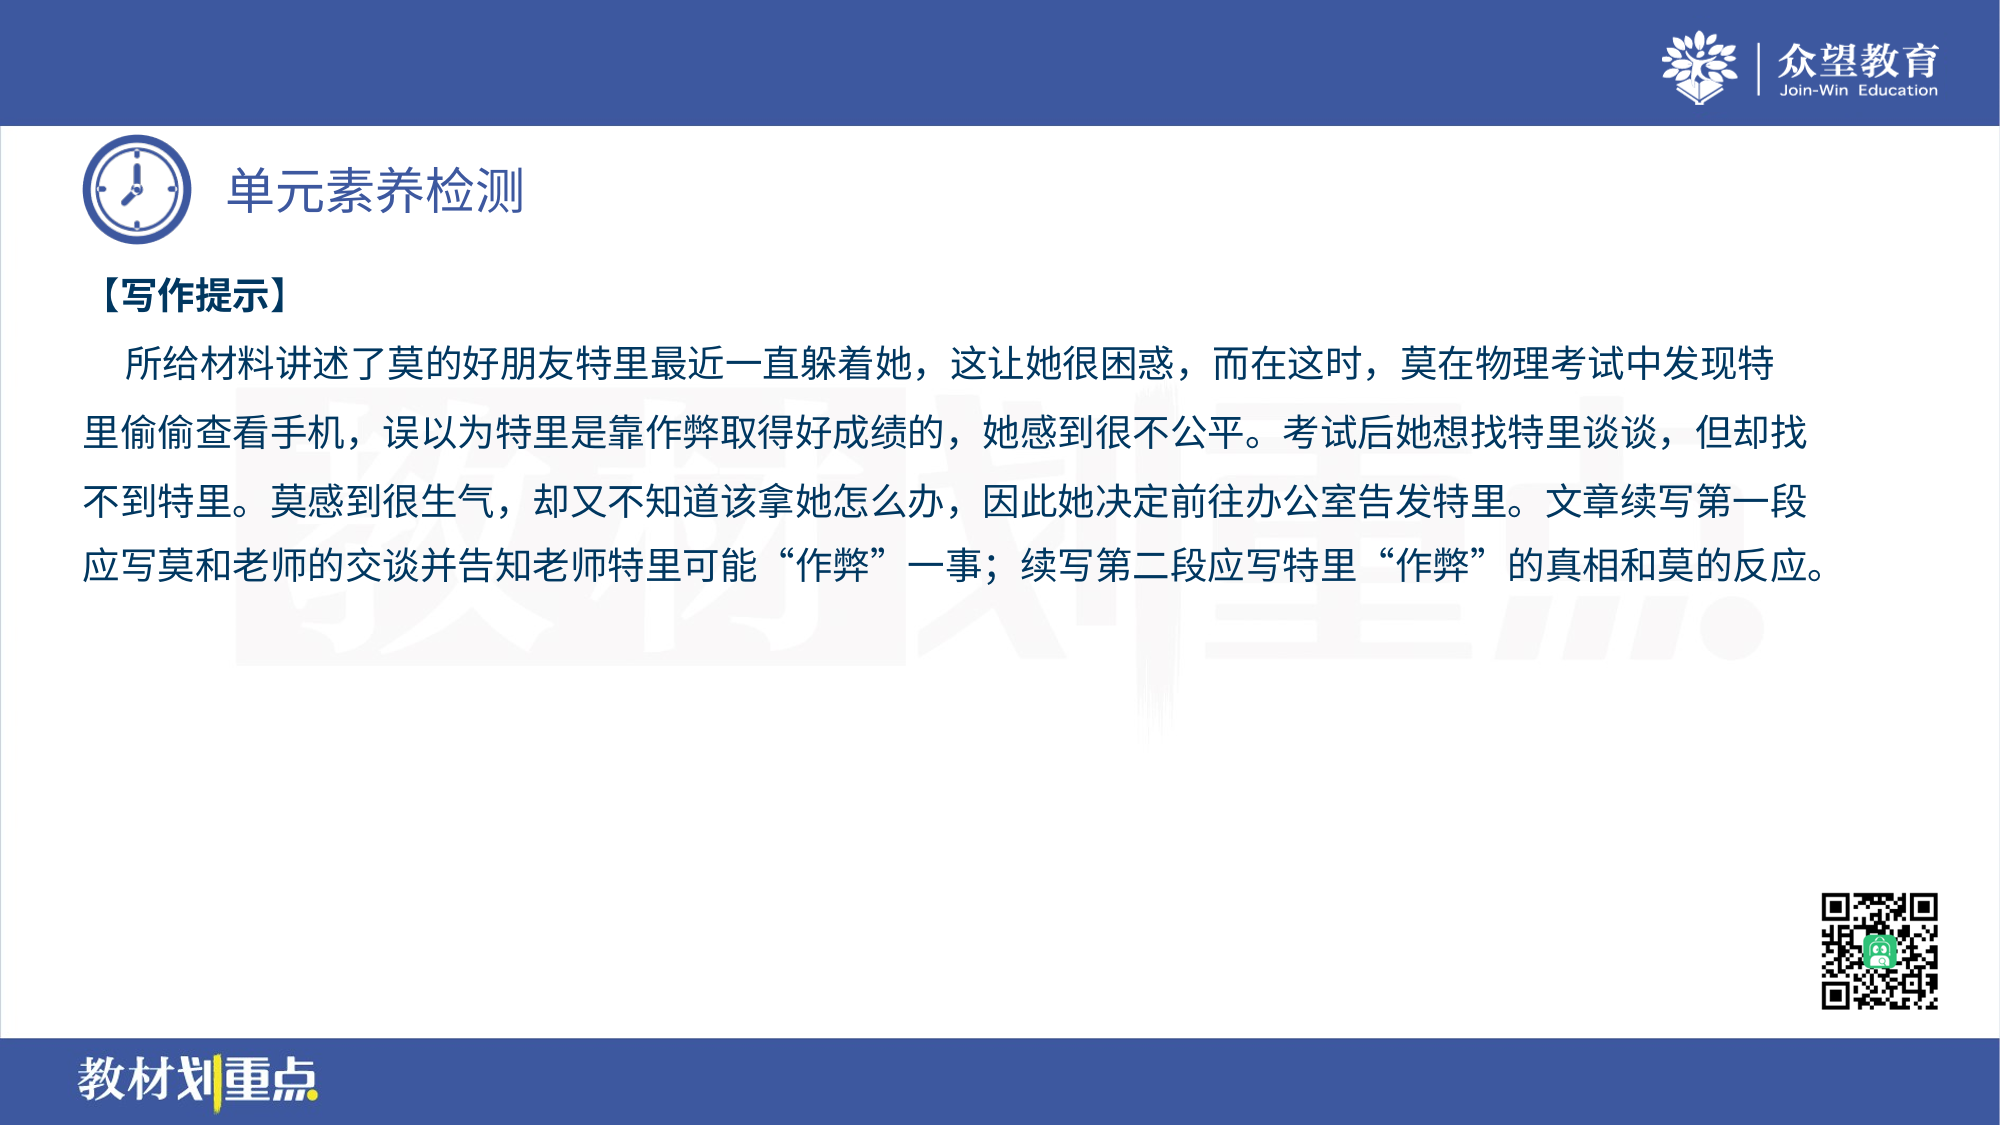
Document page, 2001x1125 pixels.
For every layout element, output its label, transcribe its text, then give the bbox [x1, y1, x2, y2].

text_box 【写作提示】 所给材料讲述了莫的好朋友特里最近一直躲着她，这让她很困惑，而在这时，莫在物理考试中发现特 里偷偷查看手机，误以为特里是靠作弊取得好成绩的，她感到很不公平。考试后她想找特里谈谈，但却找 不到特里。莫感到很生气，却又不知道该拿她怎么办，因此她决定前往办公室告发特里。文章续写第一段 应写莫和老师的交谈并告知老师特里可能“作弊”一事；续写第二段应写特里“作弊”的真相和莫的反应。 [82, 247, 1817, 581]
picture [0, 0, 2000, 1125]
